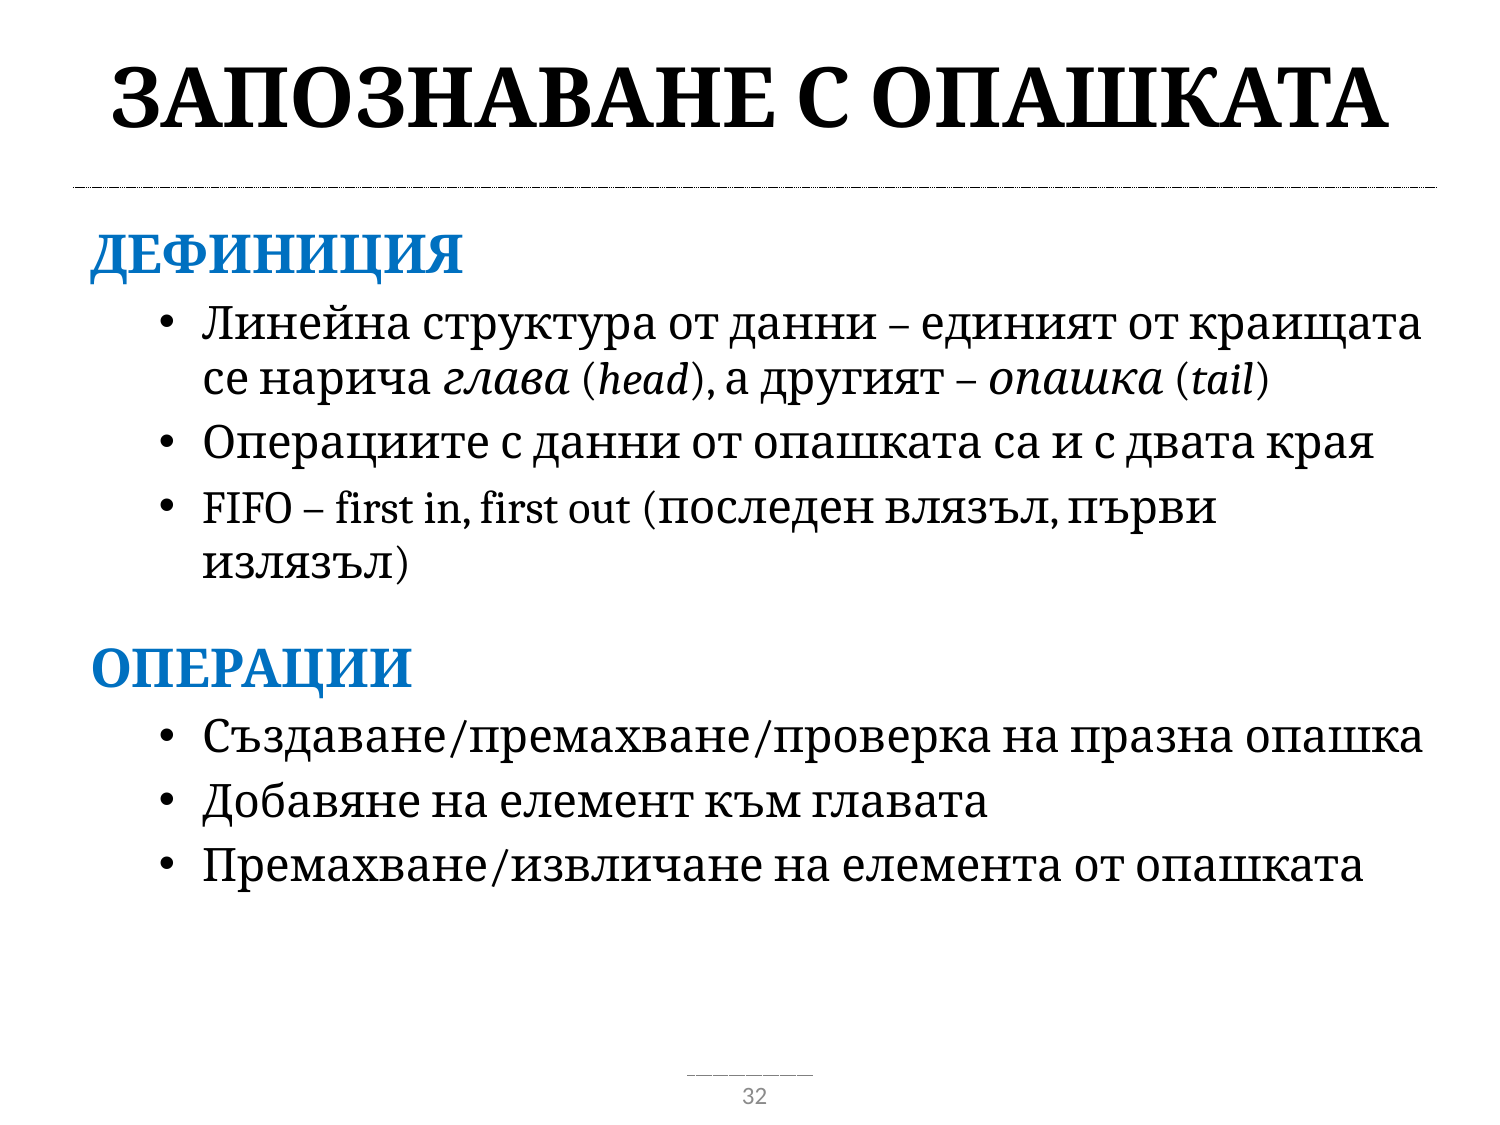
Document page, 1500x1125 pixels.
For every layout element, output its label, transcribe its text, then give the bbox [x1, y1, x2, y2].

list Дефиниция Линейна структура от данни – единият от краищата се нарича глава (head), а другият – опашка (tail) Операциите с данни от опашката са и с двата края FIFO – first in, first out (последен влязъл, първи излязъл) Операции Създаване/премахване/проверка на празна опашка Добавяне на елемент към главата Премахване/извличане на елемента от опашката [75, 212, 1450, 1063]
slide_number 32 [579, 1065, 930, 1125]
title Запознаване с опашката [0, 0, 1500, 188]
